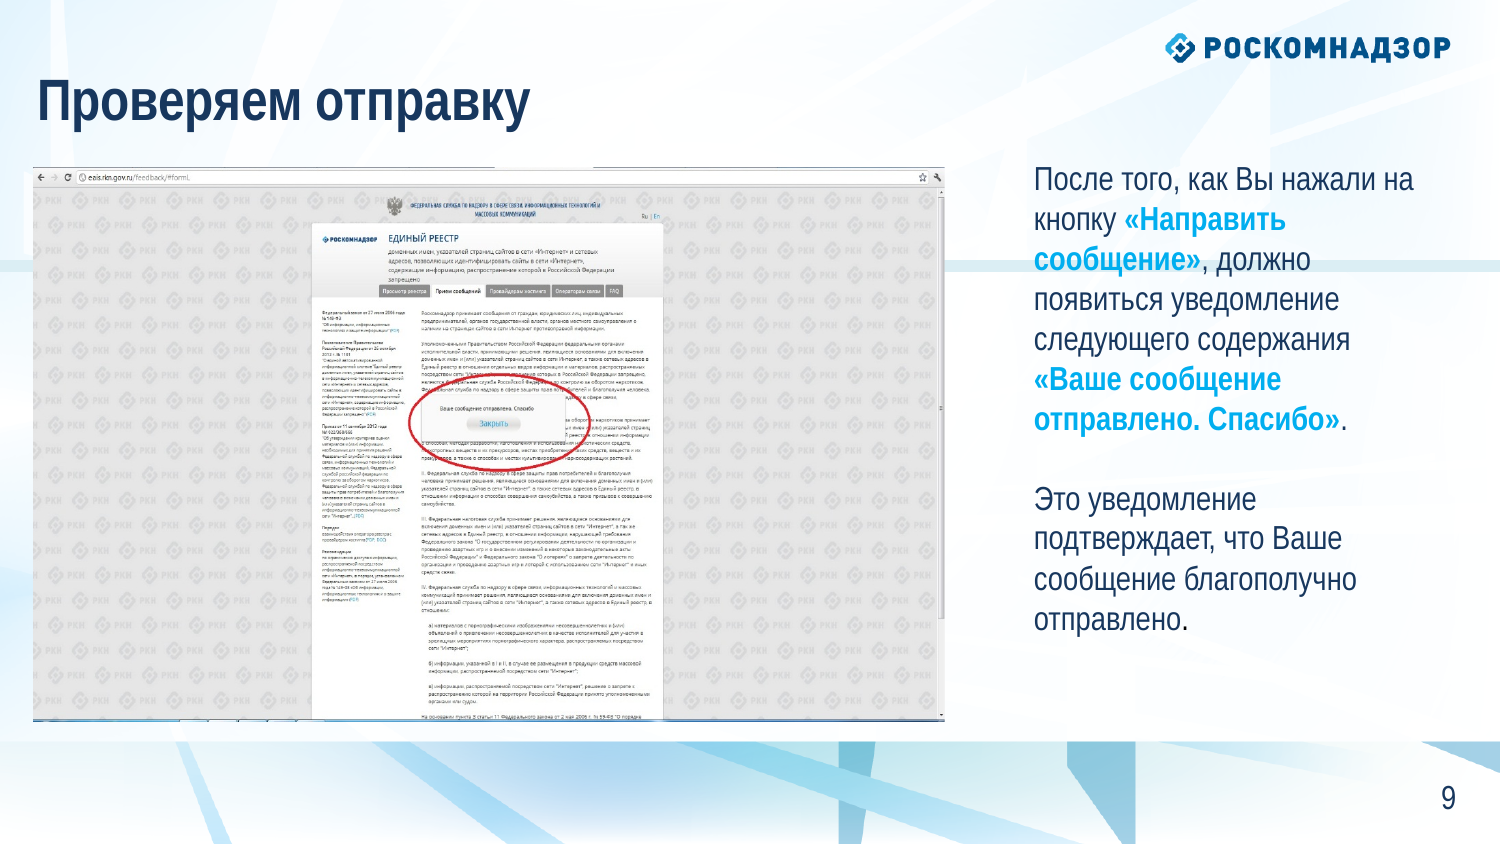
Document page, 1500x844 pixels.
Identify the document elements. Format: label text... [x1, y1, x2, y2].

text_box После того, как Вы нажали на кнопку «Направить сообщение», должно появиться уведомление следующего содержания «Ваше сообщение отправлено. Спасибо». Это уведомление подтверждает, что Ваше сообщение благополучно отправлено. [1019, 150, 1432, 265]
text_box Проверяем отправку [22, 31, 1076, 163]
text_box После того, как Вы нажали на кнопку «Направить сообщение», должно появиться уведомление следующего содержания «Ваше сообщение отправлено. Спасибо». Это уведомление подтверждает, что Ваше сообщение благополучно отправлено. [1019, 275, 1432, 644]
picture [0, 0, 1500, 844]
slide_number 8 [1355, 766, 1472, 827]
